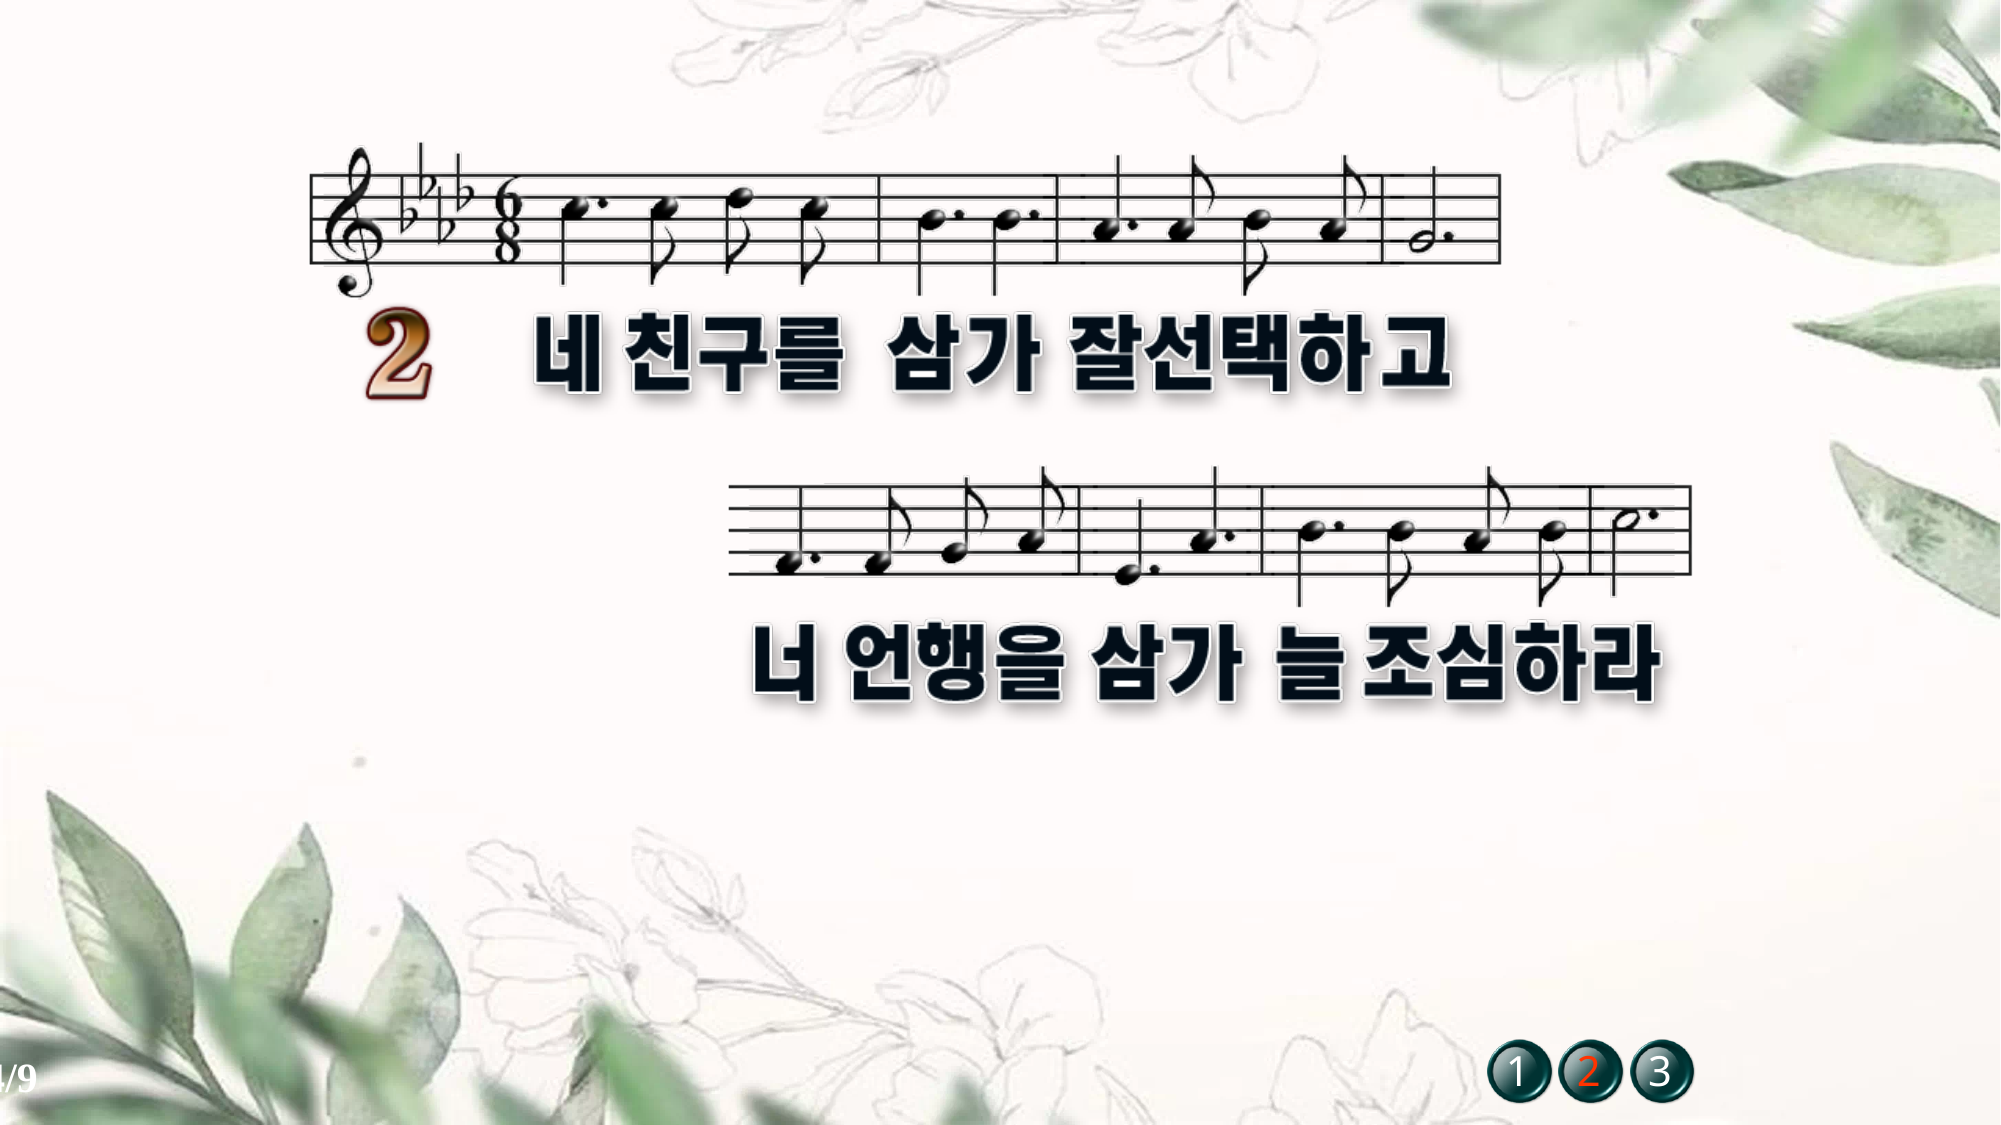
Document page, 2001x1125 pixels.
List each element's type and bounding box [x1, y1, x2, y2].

text_box [1627, 1035, 1697, 1106]
text_box [1484, 1035, 1555, 1106]
text_box [1555, 1035, 1626, 1106]
picture [0, 0, 2001, 1125]
